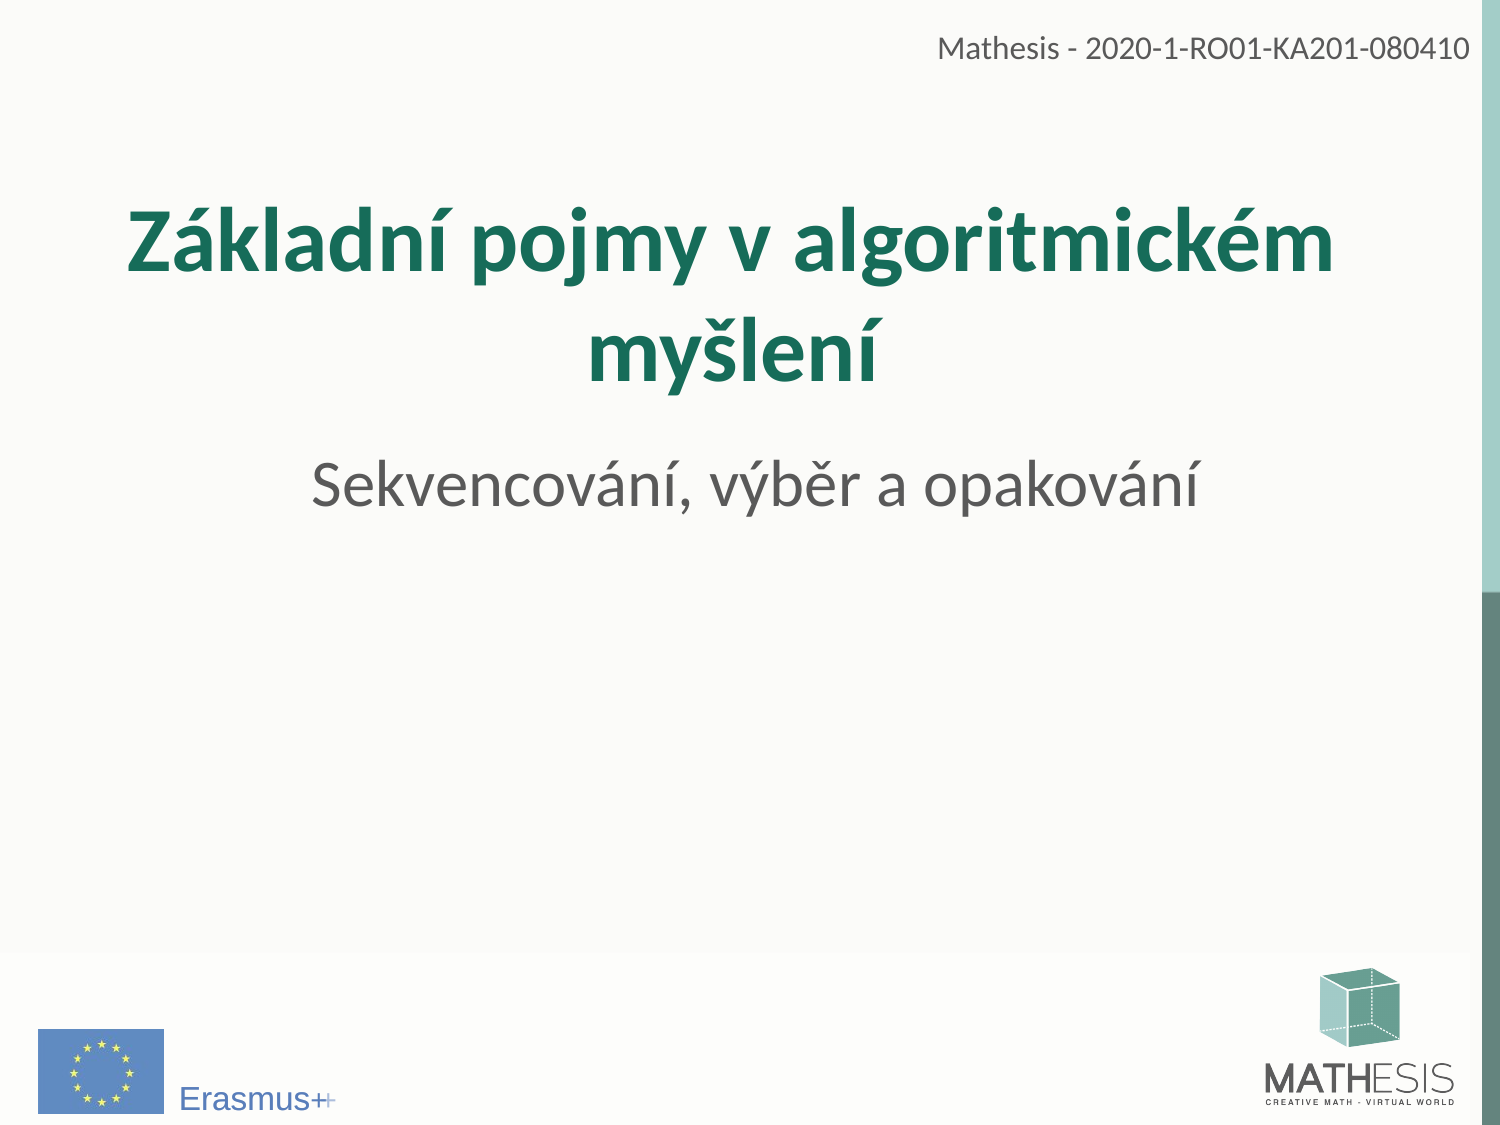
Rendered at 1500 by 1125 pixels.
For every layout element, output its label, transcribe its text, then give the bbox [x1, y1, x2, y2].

subtitle Sekvencování, výběr a opakování [53, 432, 1459, 721]
title Základní pojmy v algoritmickém myšlení [53, 172, 1412, 414]
